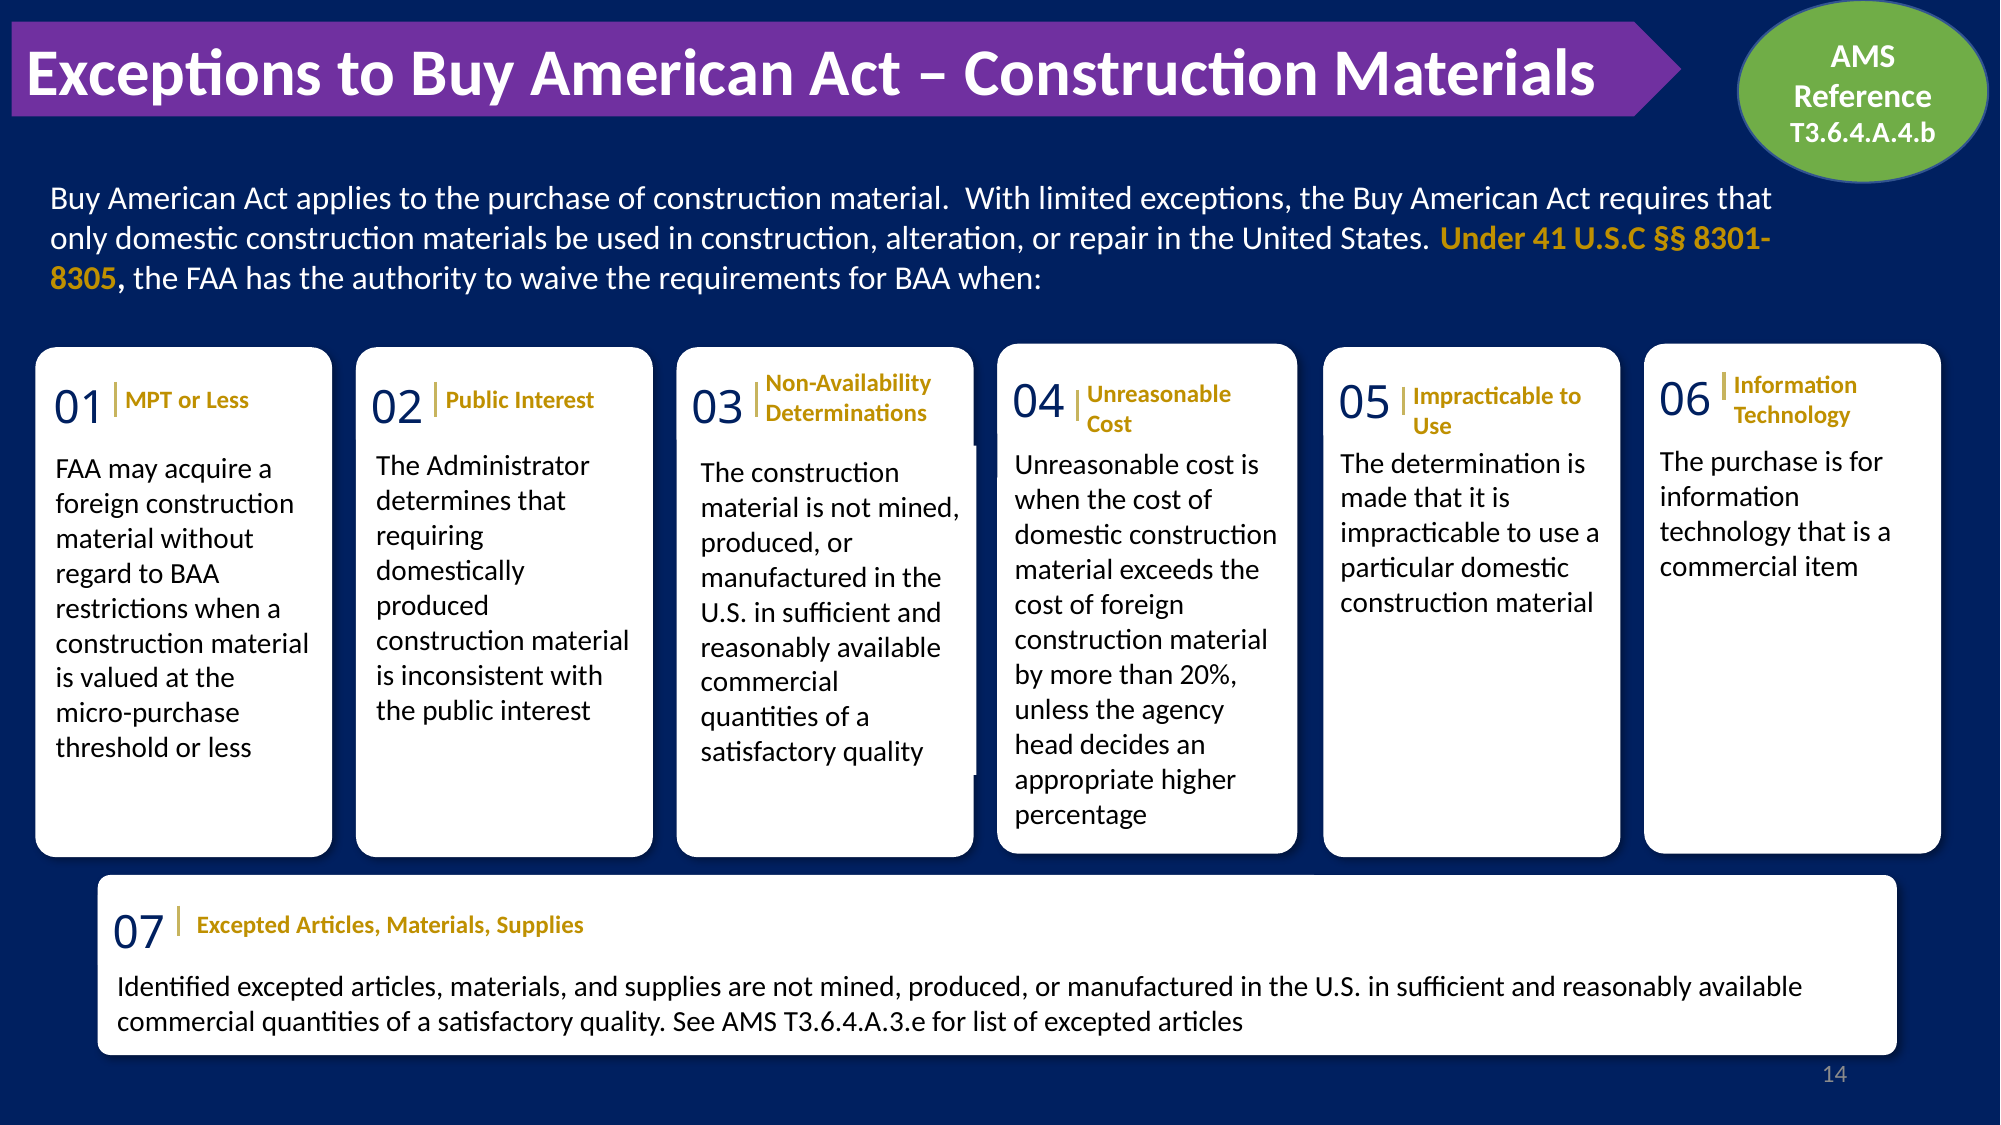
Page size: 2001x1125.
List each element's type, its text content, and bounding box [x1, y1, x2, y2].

slide_number 14 [1412, 1065, 1863, 1103]
text_box Exceptions to Buy American Act – Construction Materials [11, 21, 1682, 117]
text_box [997, 343, 1300, 854]
text_box Buy American Act applies to the purchase of construction material. With limited exceptions, the Buy American Act requires that only domestic construction materials be used in construction, alteration, or repair in the United States. Under 41 U.S.C §§ 8301-8305, the FAA has the authority to waive the requirements for BAA when: [35, 168, 1850, 304]
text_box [35, 347, 333, 858]
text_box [355, 347, 653, 858]
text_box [97, 874, 1897, 1055]
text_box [676, 347, 977, 858]
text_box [1323, 347, 1621, 858]
text_box AMS Reference T3.6.4.A.4.b [1736, 0, 1990, 184]
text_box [1644, 343, 1942, 854]
